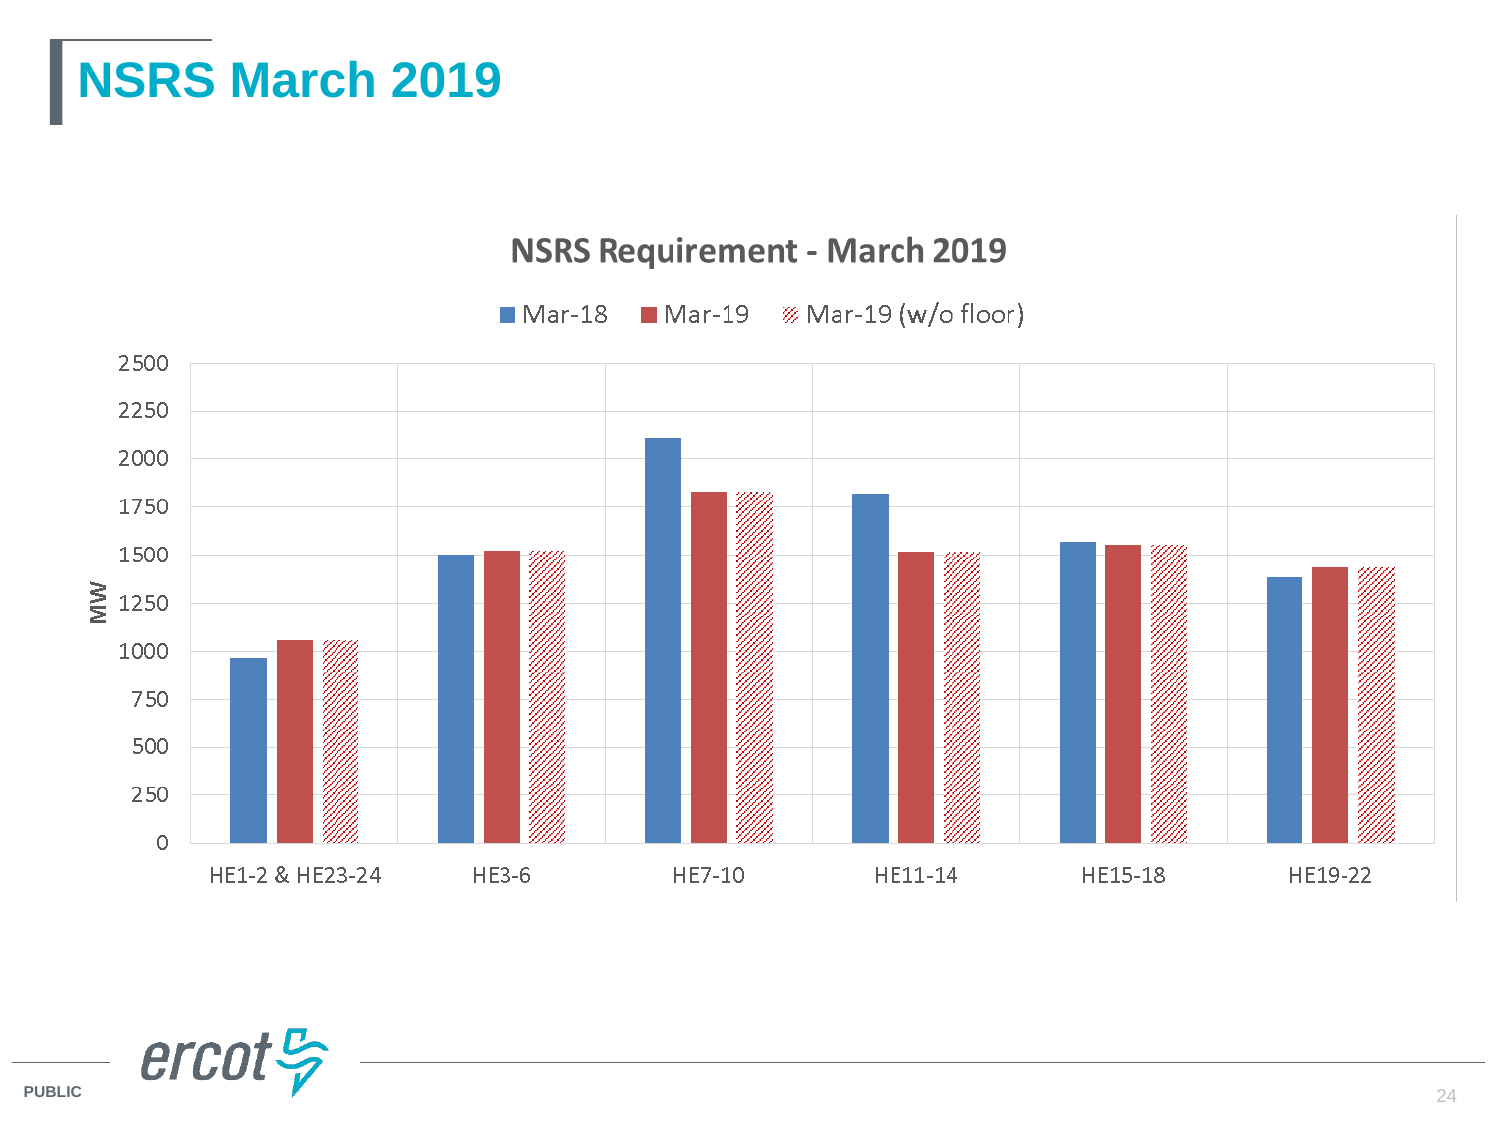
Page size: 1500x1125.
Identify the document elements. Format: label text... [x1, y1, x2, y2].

title NSRS March 2019 [62, 39, 1450, 125]
picture [137, 1024, 332, 1100]
picture [56, 214, 1457, 902]
